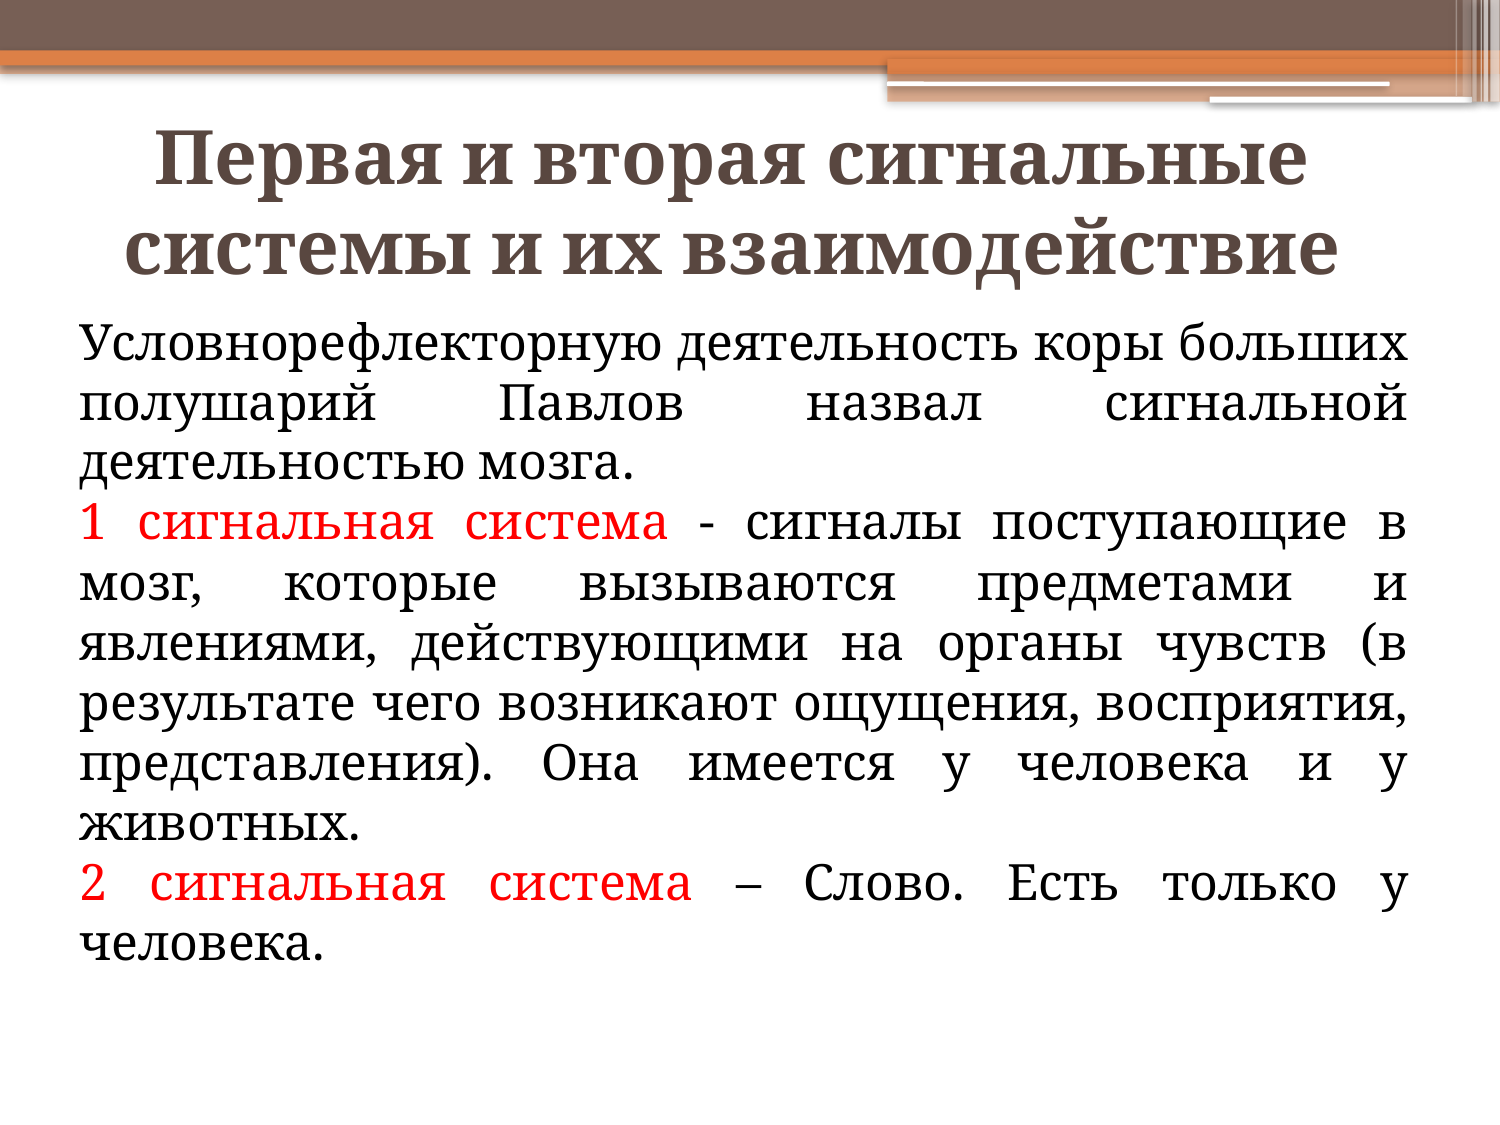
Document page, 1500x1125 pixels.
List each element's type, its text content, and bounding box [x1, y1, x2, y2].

text_box Первая и вторая сигнальные системы и их взаимодействие [100, 101, 1365, 297]
text_box Условнорефлекторную деятельность коры больших полушарий Павлов назвал сигнальной деятельностью мозга. 1 сигнальная система - сигналы поступающие в мозг, которые вызываются предметами и явлениями, действующими на органы чувств (в результате чего возникают ощущения, восприятия, представления). Она имеется у человека и у животных. 2 сигнальная система – Слово. Есть только у человека. [64, 302, 1424, 978]
